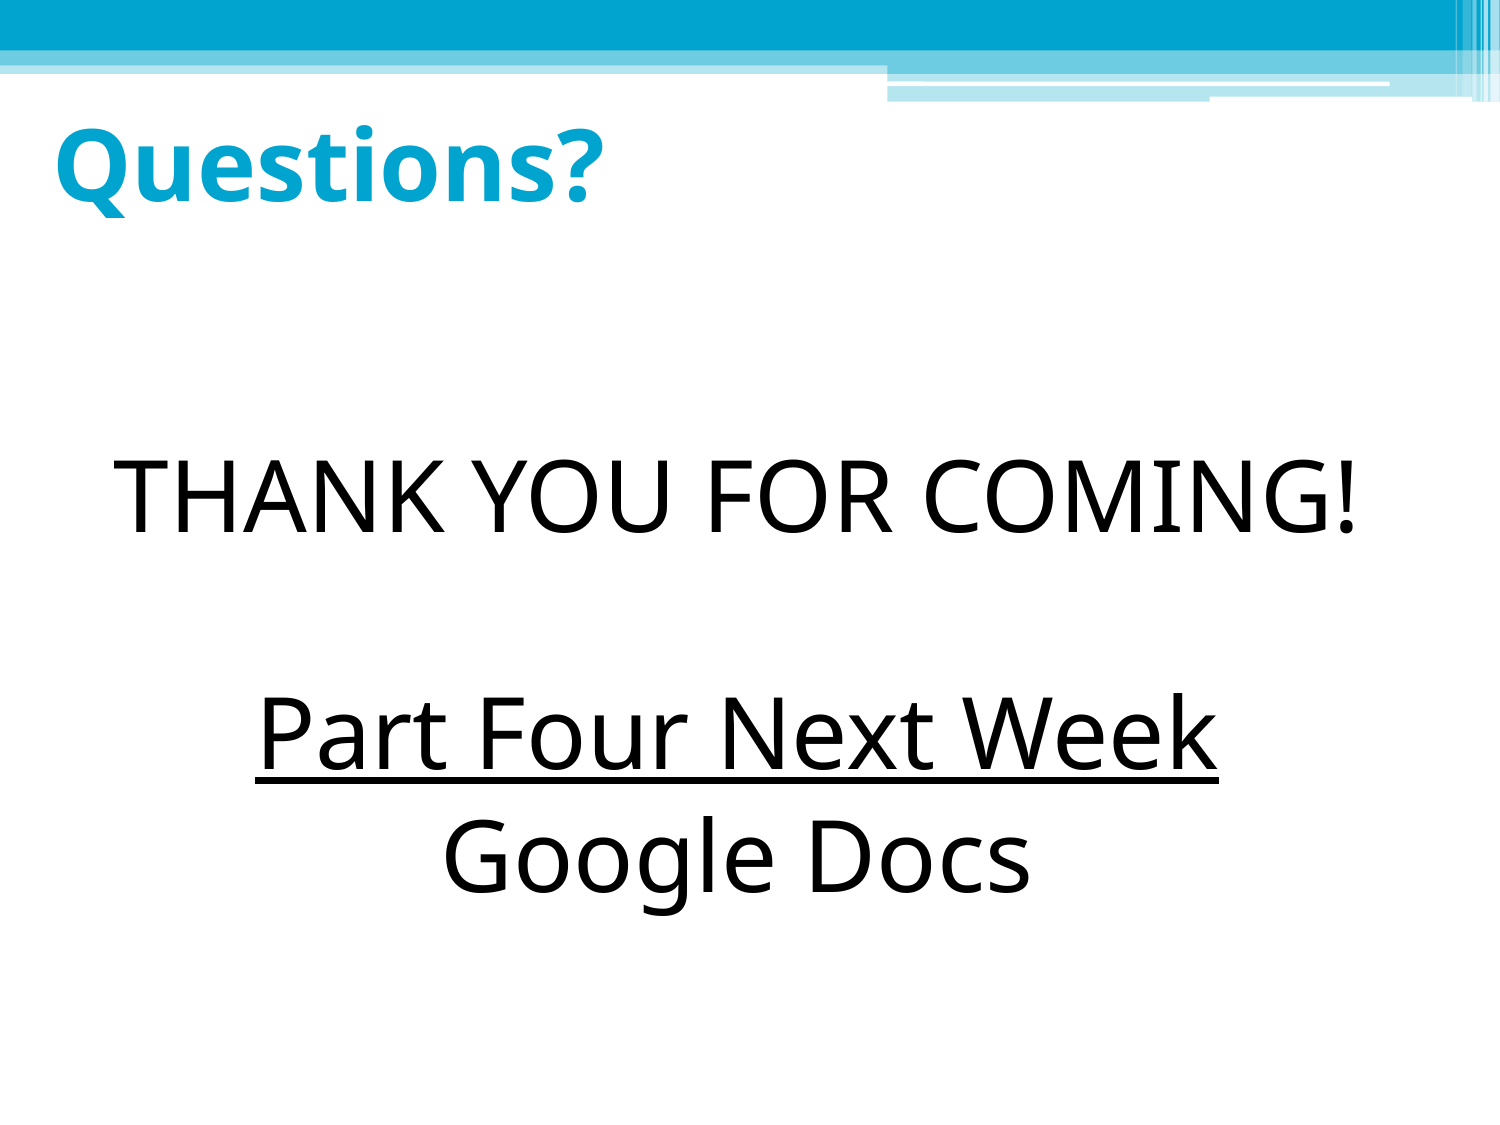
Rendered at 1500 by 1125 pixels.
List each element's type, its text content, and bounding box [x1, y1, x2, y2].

title Questions? [37, 75, 888, 248]
text_box THANK YOU FOR COMING! Part Four Next Week Google Docs [62, 425, 1405, 1063]
list [75, 324, 1418, 950]
